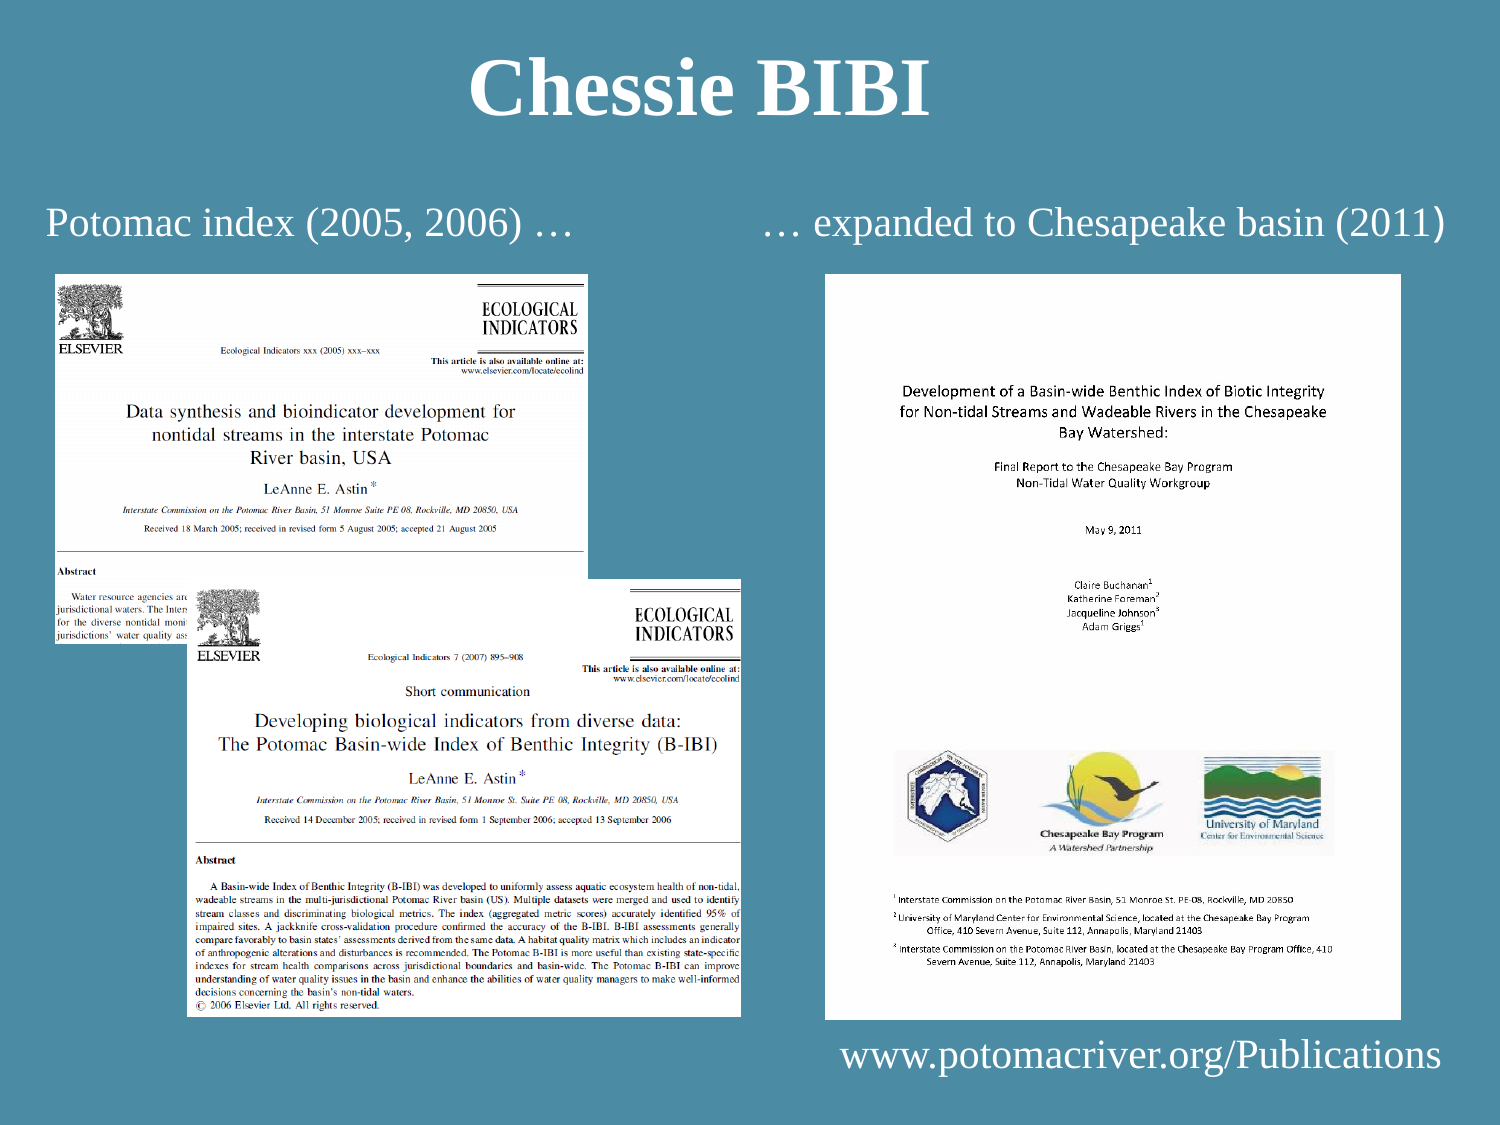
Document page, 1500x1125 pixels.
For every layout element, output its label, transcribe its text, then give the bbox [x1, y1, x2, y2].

text_box Potomac index (2005, 2006) … … expanded to Chesapeake basin (2011) [30, 187, 1460, 253]
picture [55, 274, 741, 1017]
text_box Chessie BIBI [452, 24, 948, 140]
text_box www.potomacriver.org/Publications [824, 1019, 1458, 1085]
picture [824, 274, 1401, 1020]
